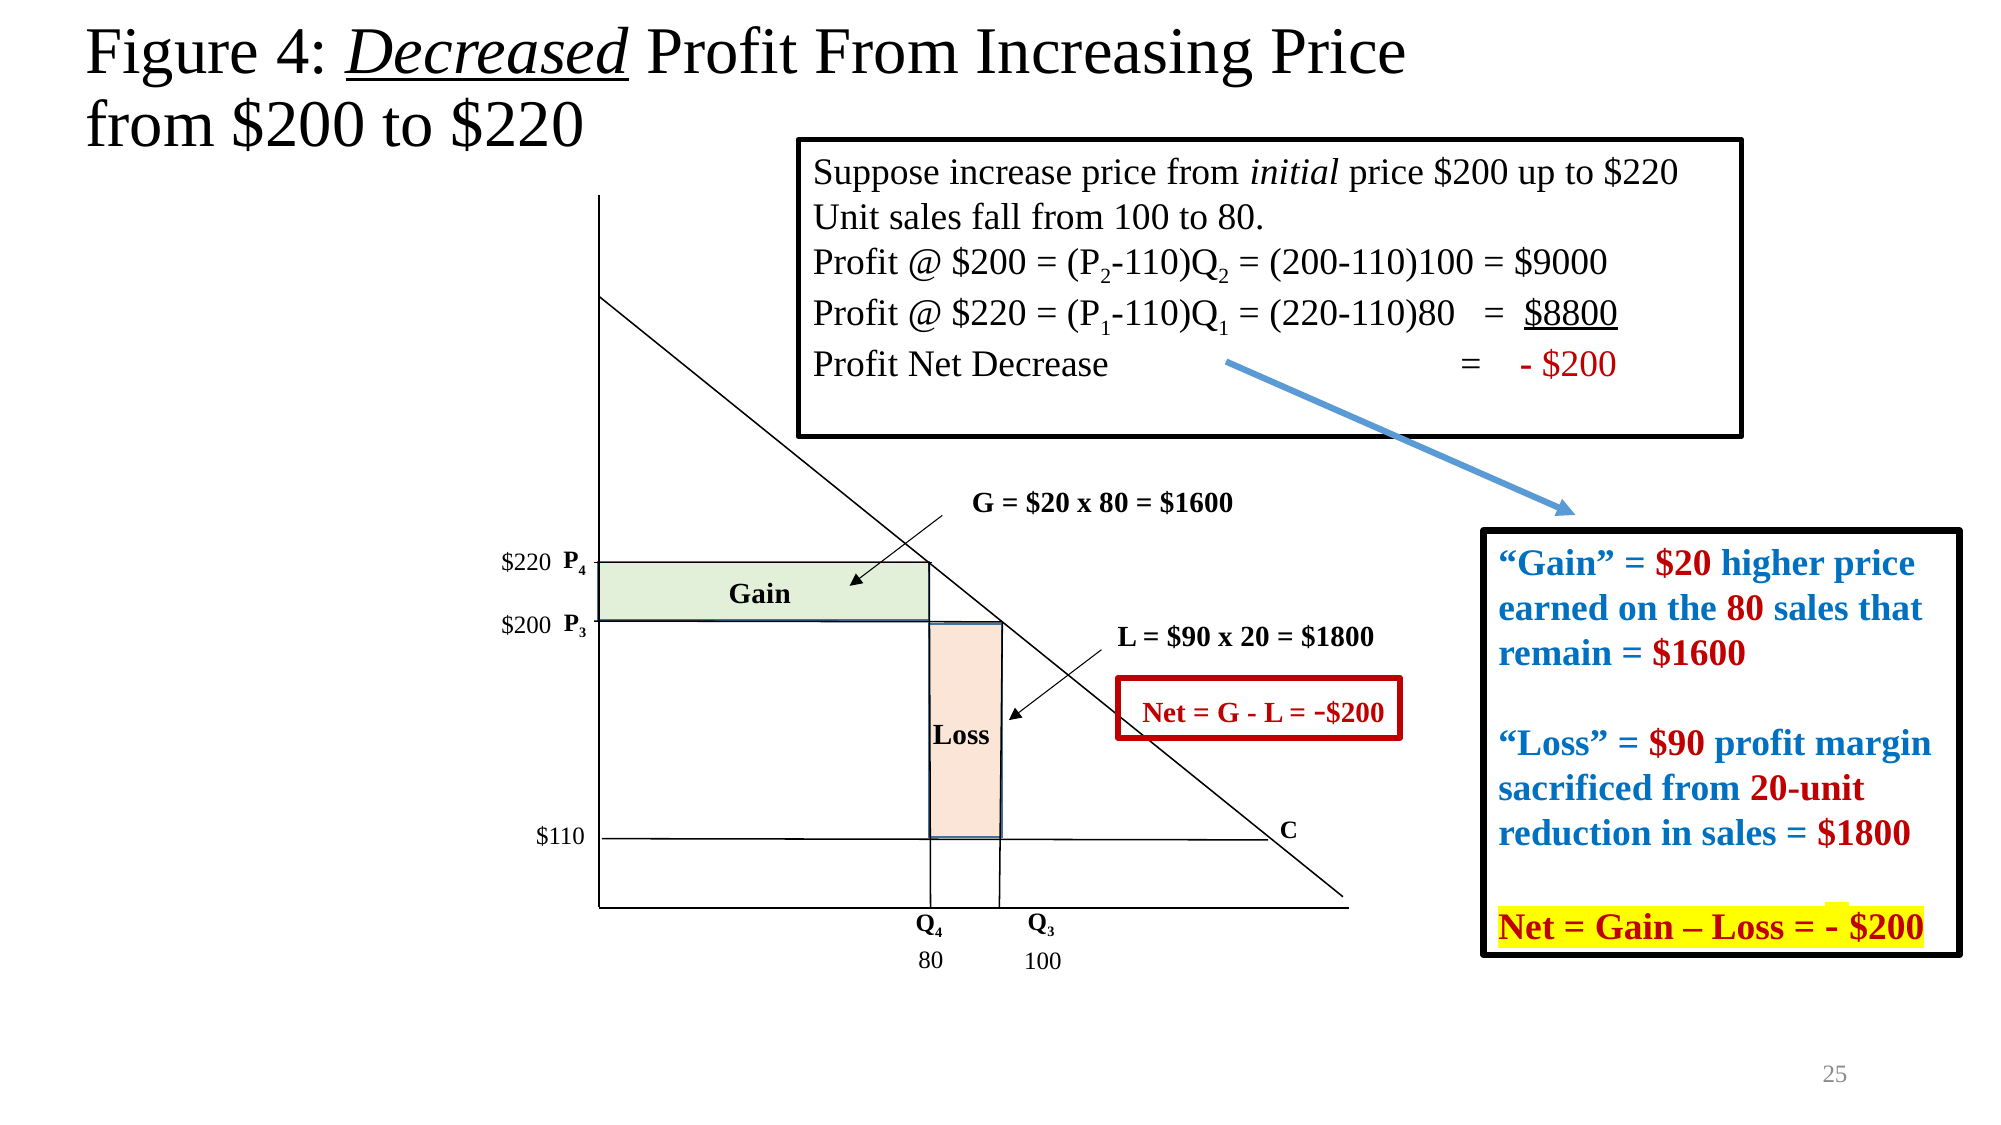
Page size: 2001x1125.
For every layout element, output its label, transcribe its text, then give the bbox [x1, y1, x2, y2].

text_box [486, 194, 1424, 989]
text_box Suppose increase price from initial price $200 up to $220 Unit sales fall from 100 to 80. Profit @ $200 = (P2-110)Q2 = (200-110)100 = $9000 Profit @ $220 = (P1-110)Q1 = (220-110)80 = $8800 Profit Net Decrease = - $200 [798, 139, 1742, 437]
text_box “Gain” = $20 higher price earned on the 80 sales that remain = $1600 “Loss” = $90 profit margin sacrificed from 20-unit reduction in sales = $1800 Net = Gain – Loss = - $200 [1483, 530, 1960, 956]
text_box Figure 4: Decreased Profit From Increasing Price from $200 to $220 [70, 8, 1933, 227]
slide_number 25 [1412, 1042, 1863, 1103]
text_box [1226, 361, 1576, 515]
